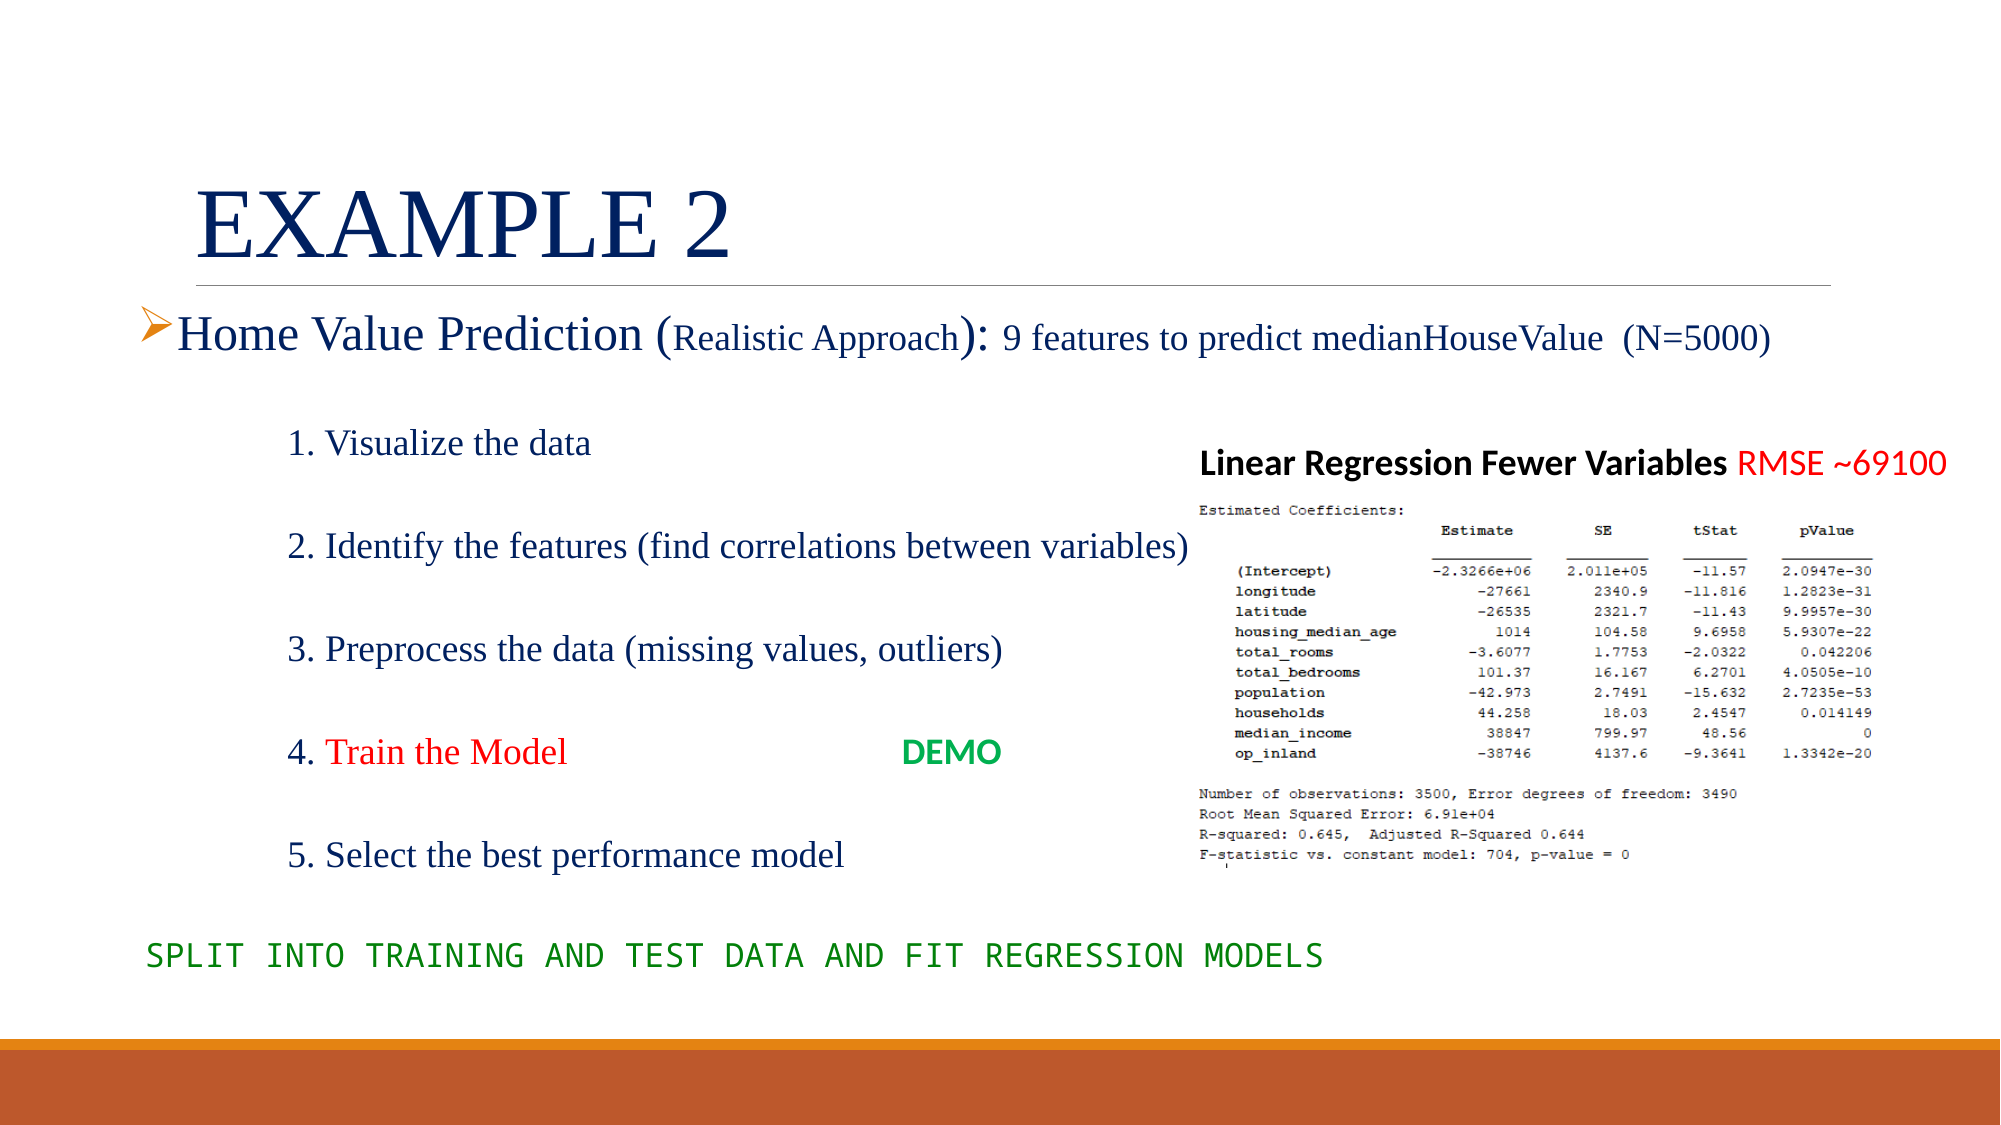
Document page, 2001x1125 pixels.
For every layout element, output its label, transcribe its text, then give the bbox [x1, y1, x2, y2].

title EXAMPLE 2 [180, 47, 1830, 285]
text_box DEMO [887, 719, 1143, 780]
text_box Linear Regression Fewer Variables RMSE ~69100 [1185, 430, 2000, 491]
picture [1196, 490, 1954, 868]
list Home Value Prediction (Realistic Approach): 9 features to predict medianHouseValue (N=5000) 1. Visualize the data 2. Identify the features (find correlations between variables) 3. Preprocess the data (missing values, outliers) 4. Train the Model 5. Select the best performance model SPLIT INTO TRAINING AND TEST DATA AND FIT REGRESSION MODELS [137, 299, 1863, 1046]
